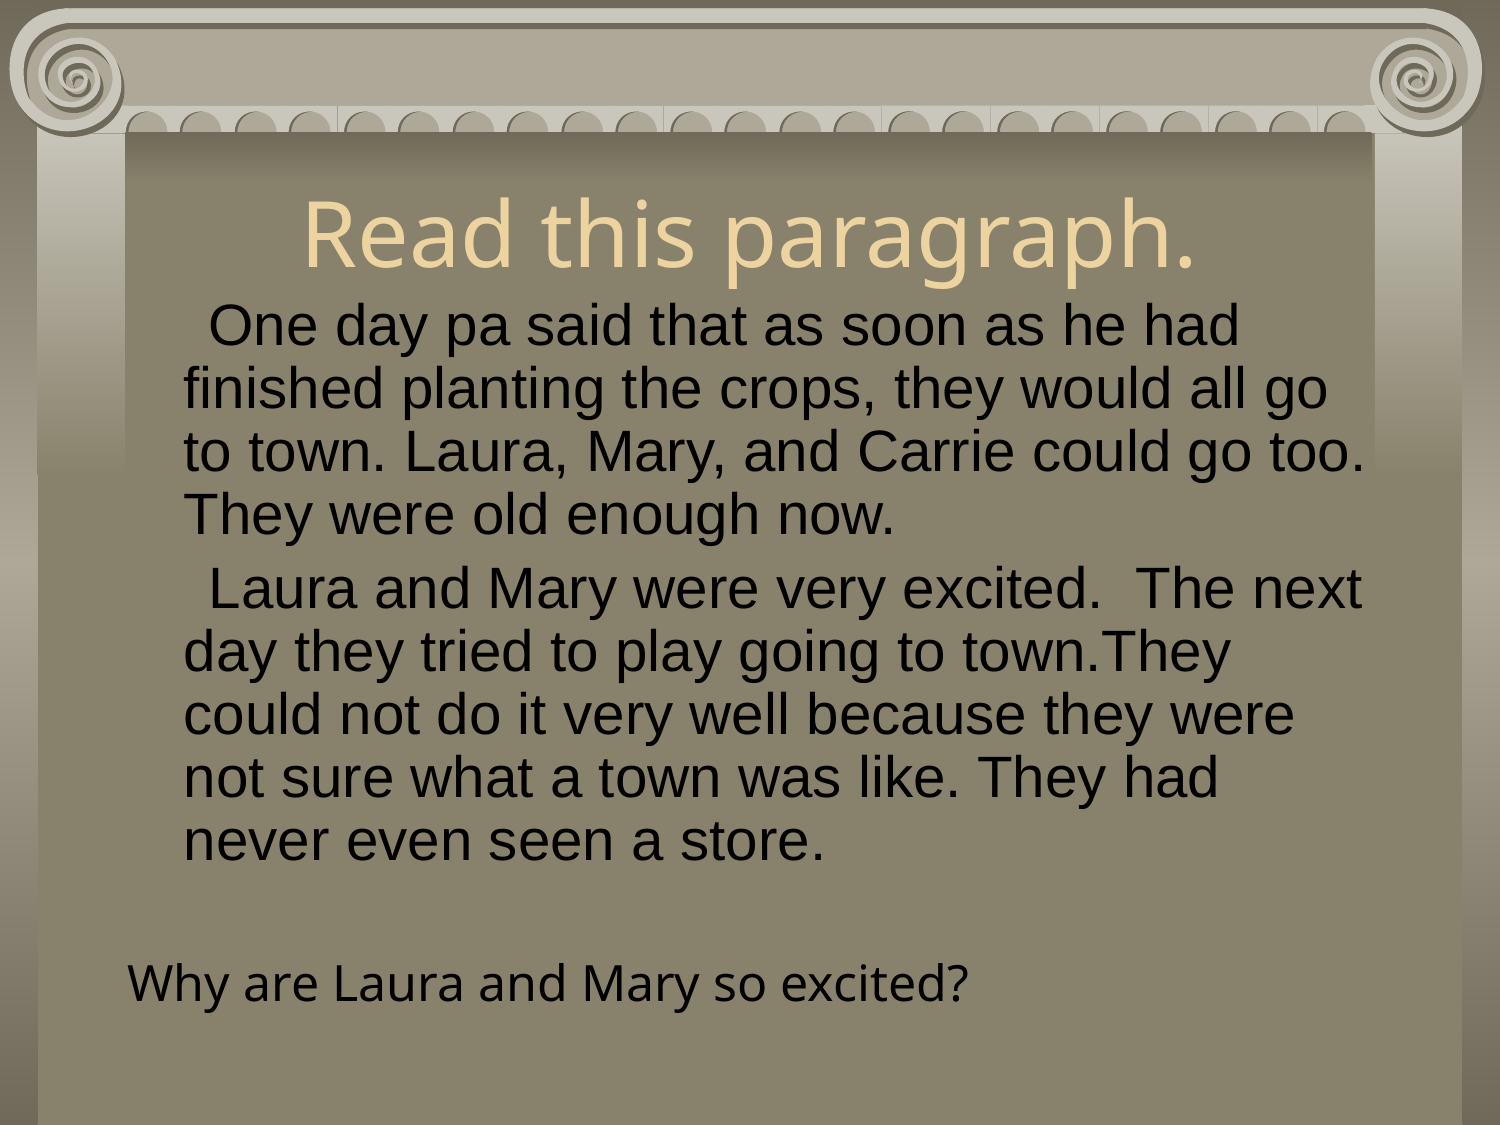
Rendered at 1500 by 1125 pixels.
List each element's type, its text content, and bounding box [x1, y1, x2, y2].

title Read this paragraph. [112, 137, 1388, 287]
list One day pa said that as soon as he had finished planting the crops, they would all go to town. Laura, Mary, and Carrie could go too. They were old enough now. Laura and Mary were very excited. The next day they tried to play going to town.They could not do it very well because they were not sure what a town was like. They had never even seen a store. Why are Laura and Mary so excited? [112, 287, 1388, 963]
